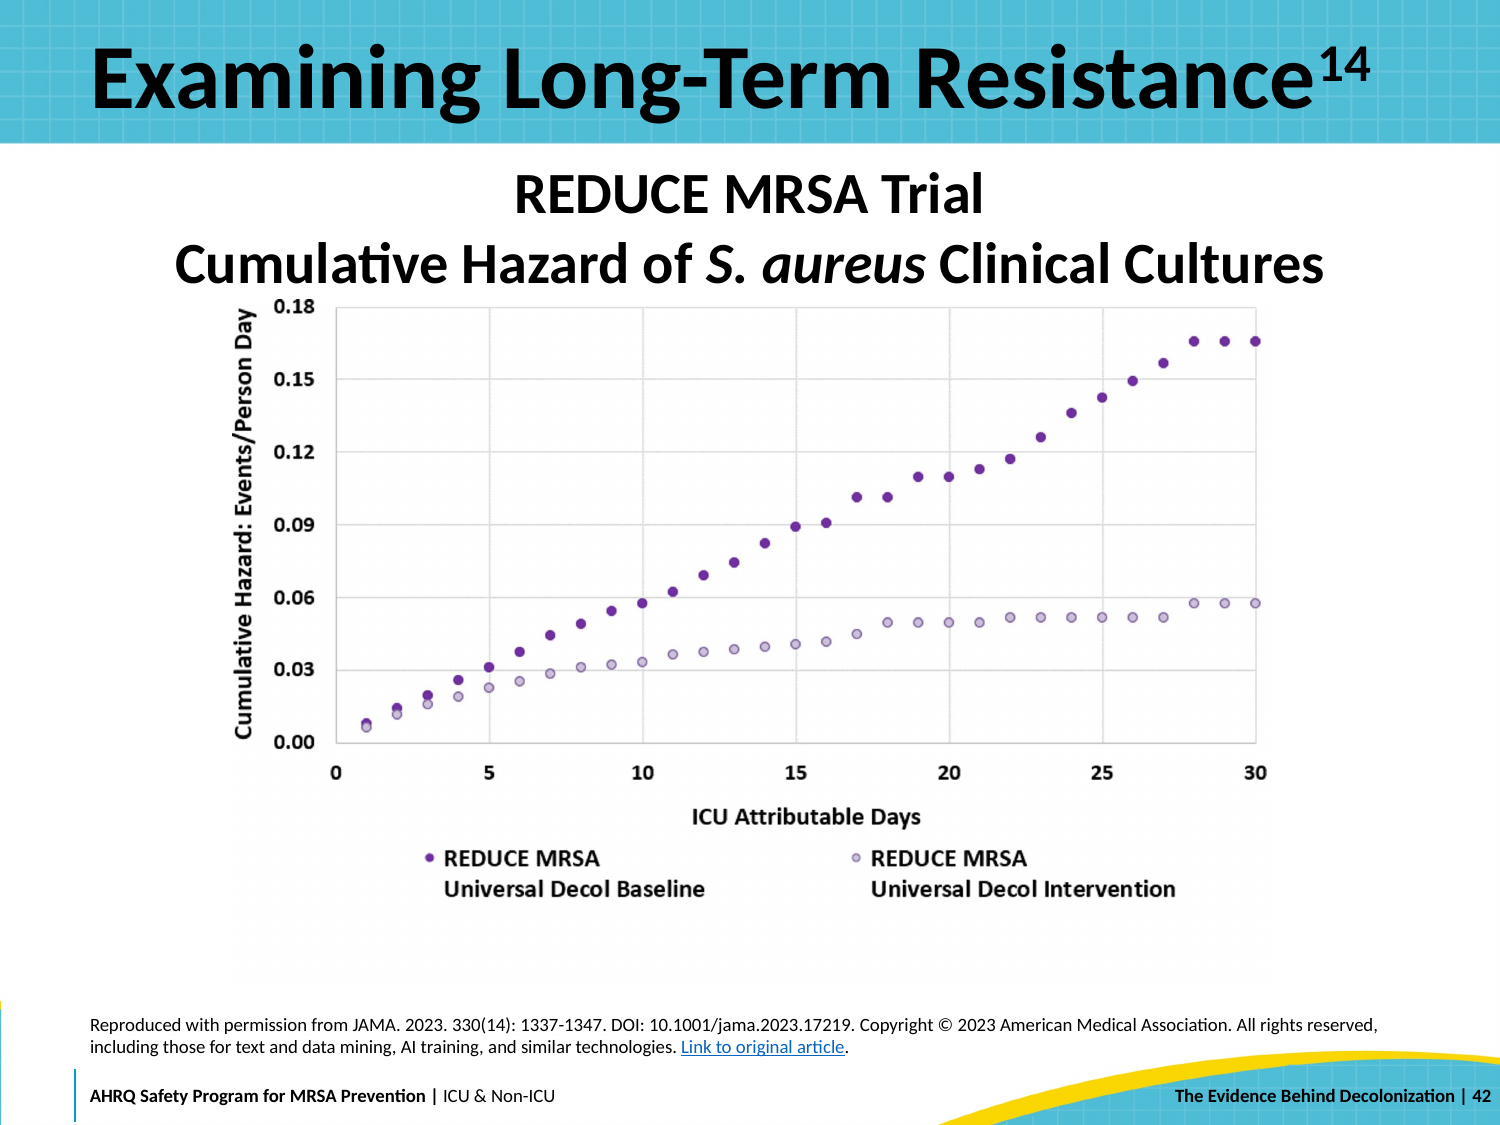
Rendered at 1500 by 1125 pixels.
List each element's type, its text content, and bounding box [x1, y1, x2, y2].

slide_number | 42 [1455, 1065, 1500, 1125]
picture [0, 0, 1500, 1125]
list REDUCE MRSA Trial Cumulative Hazard of S. aureus Clinical Cultures [75, 149, 1425, 300]
title Examining Long-Term Resistance14 [75, 0, 1425, 149]
text_box Reproduced with permission from JAMA. 2023. 330(14): 1337-1347. DOI: 10.1001/jama.2023.17219. Copyright © 2023 American Medical Association. All rights reserved, including those for text and data mining, AI training, and similar technologies. Link to original article. [74, 1004, 1425, 1065]
